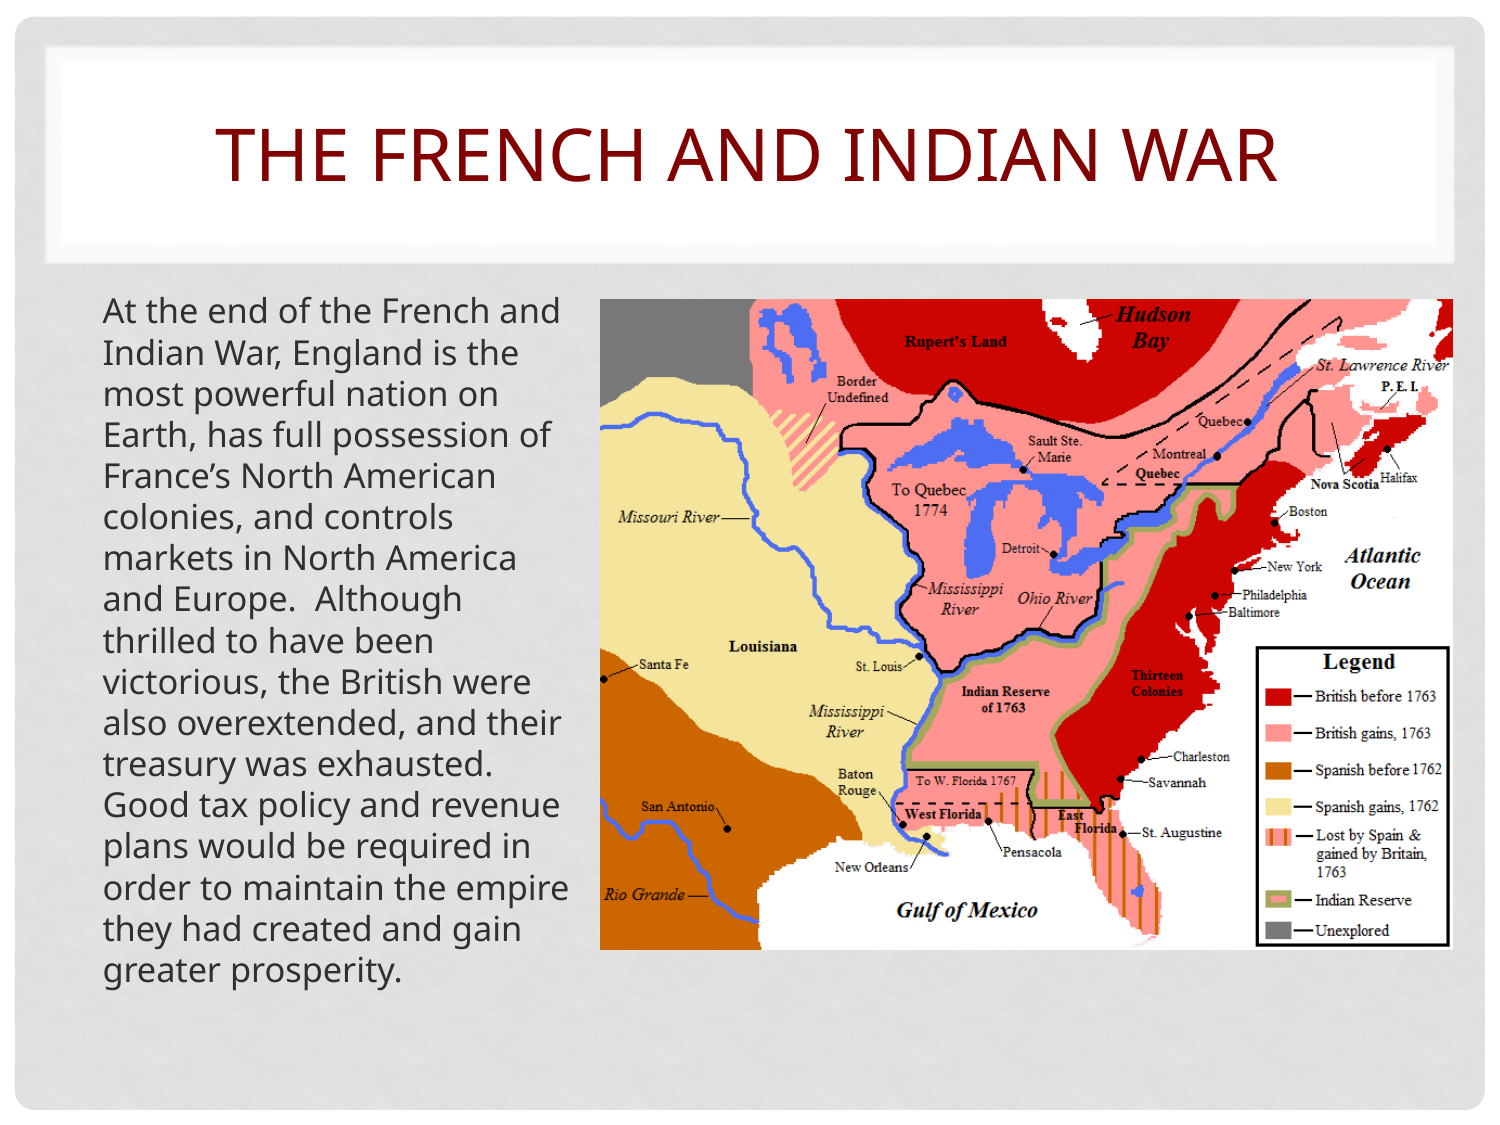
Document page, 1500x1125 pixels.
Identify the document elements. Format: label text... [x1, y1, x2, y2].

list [599, 299, 1453, 951]
list At the end of the French and Indian War, England is the most powerful nation on Earth, has full possession of France’s North American colonies, and controls markets in North America and Europe. Although thrilled to have been victorious, the British were also overextended, and their treasury was exhausted. Good tax policy and revenue plans would be required in order to maintain the empire they had created and gain greater prosperity. [69, 281, 600, 1005]
title The French and Indian War [69, 66, 1425, 238]
